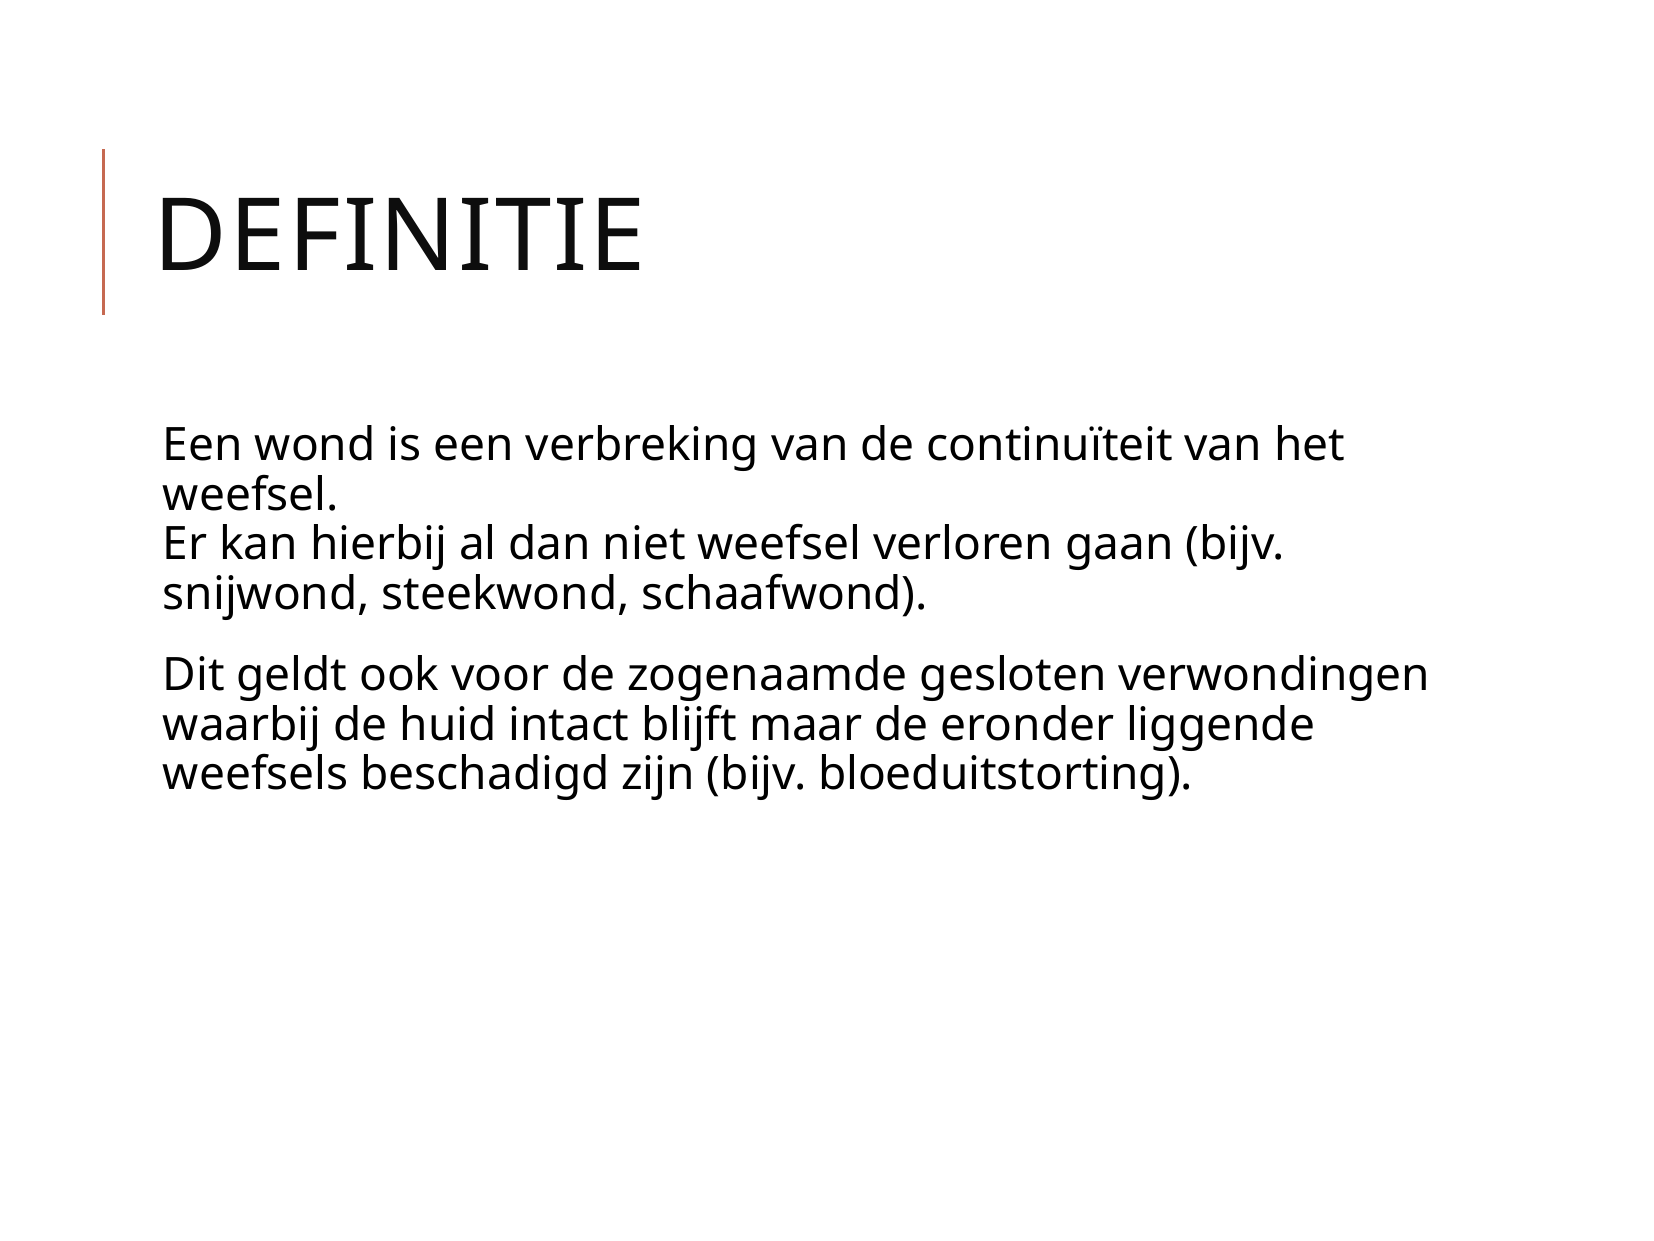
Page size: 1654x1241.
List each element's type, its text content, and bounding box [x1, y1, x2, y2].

title DEFINITIE [138, 105, 1458, 377]
list Een wond is een verbreking van de continuïteit van het weefsel. Er kan hierbij al dan niet weefsel verloren gaan (bijv. snijwond, steekwond, schaafwond). Dit geldt ook voor de zogenaamde gesloten verwondingen waarbij de huid intact blijft maar de eronder liggende weefsels beschadigd zijn (bijv. bloeduitstorting). [138, 413, 1458, 1141]
